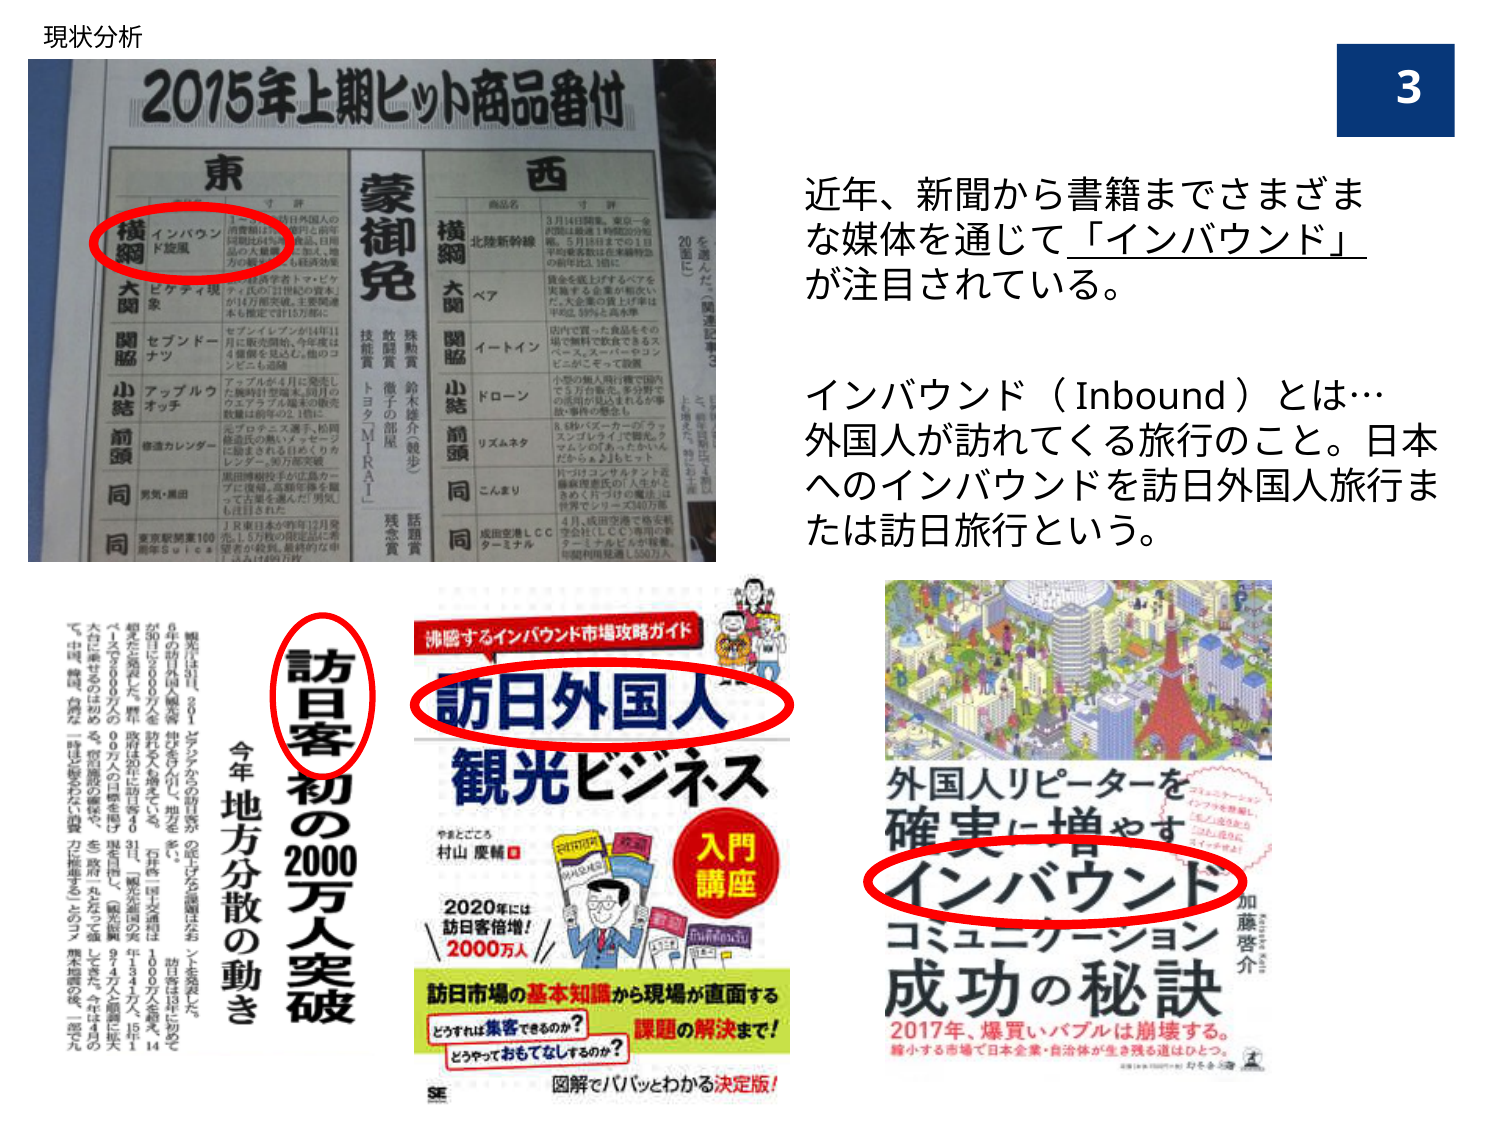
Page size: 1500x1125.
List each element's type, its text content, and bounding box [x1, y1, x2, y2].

picture [884, 579, 1272, 1082]
slide_number 3 [1354, 59, 1438, 120]
text_box 近年、新聞から書籍までさまざまな媒体を通じて「インバウンド」が注目されている。 [789, 163, 1405, 314]
picture [57, 614, 393, 1056]
picture [28, 58, 790, 1117]
text_box 現状分析 [28, 13, 311, 58]
text_box インバウンド（Inbound）とは… 外国人が訪れてくる旅行のこと。日本へのインバウンドを訪日外国人旅行または訪日旅行という。 [789, 364, 1477, 560]
text_box [866, 863, 884, 901]
